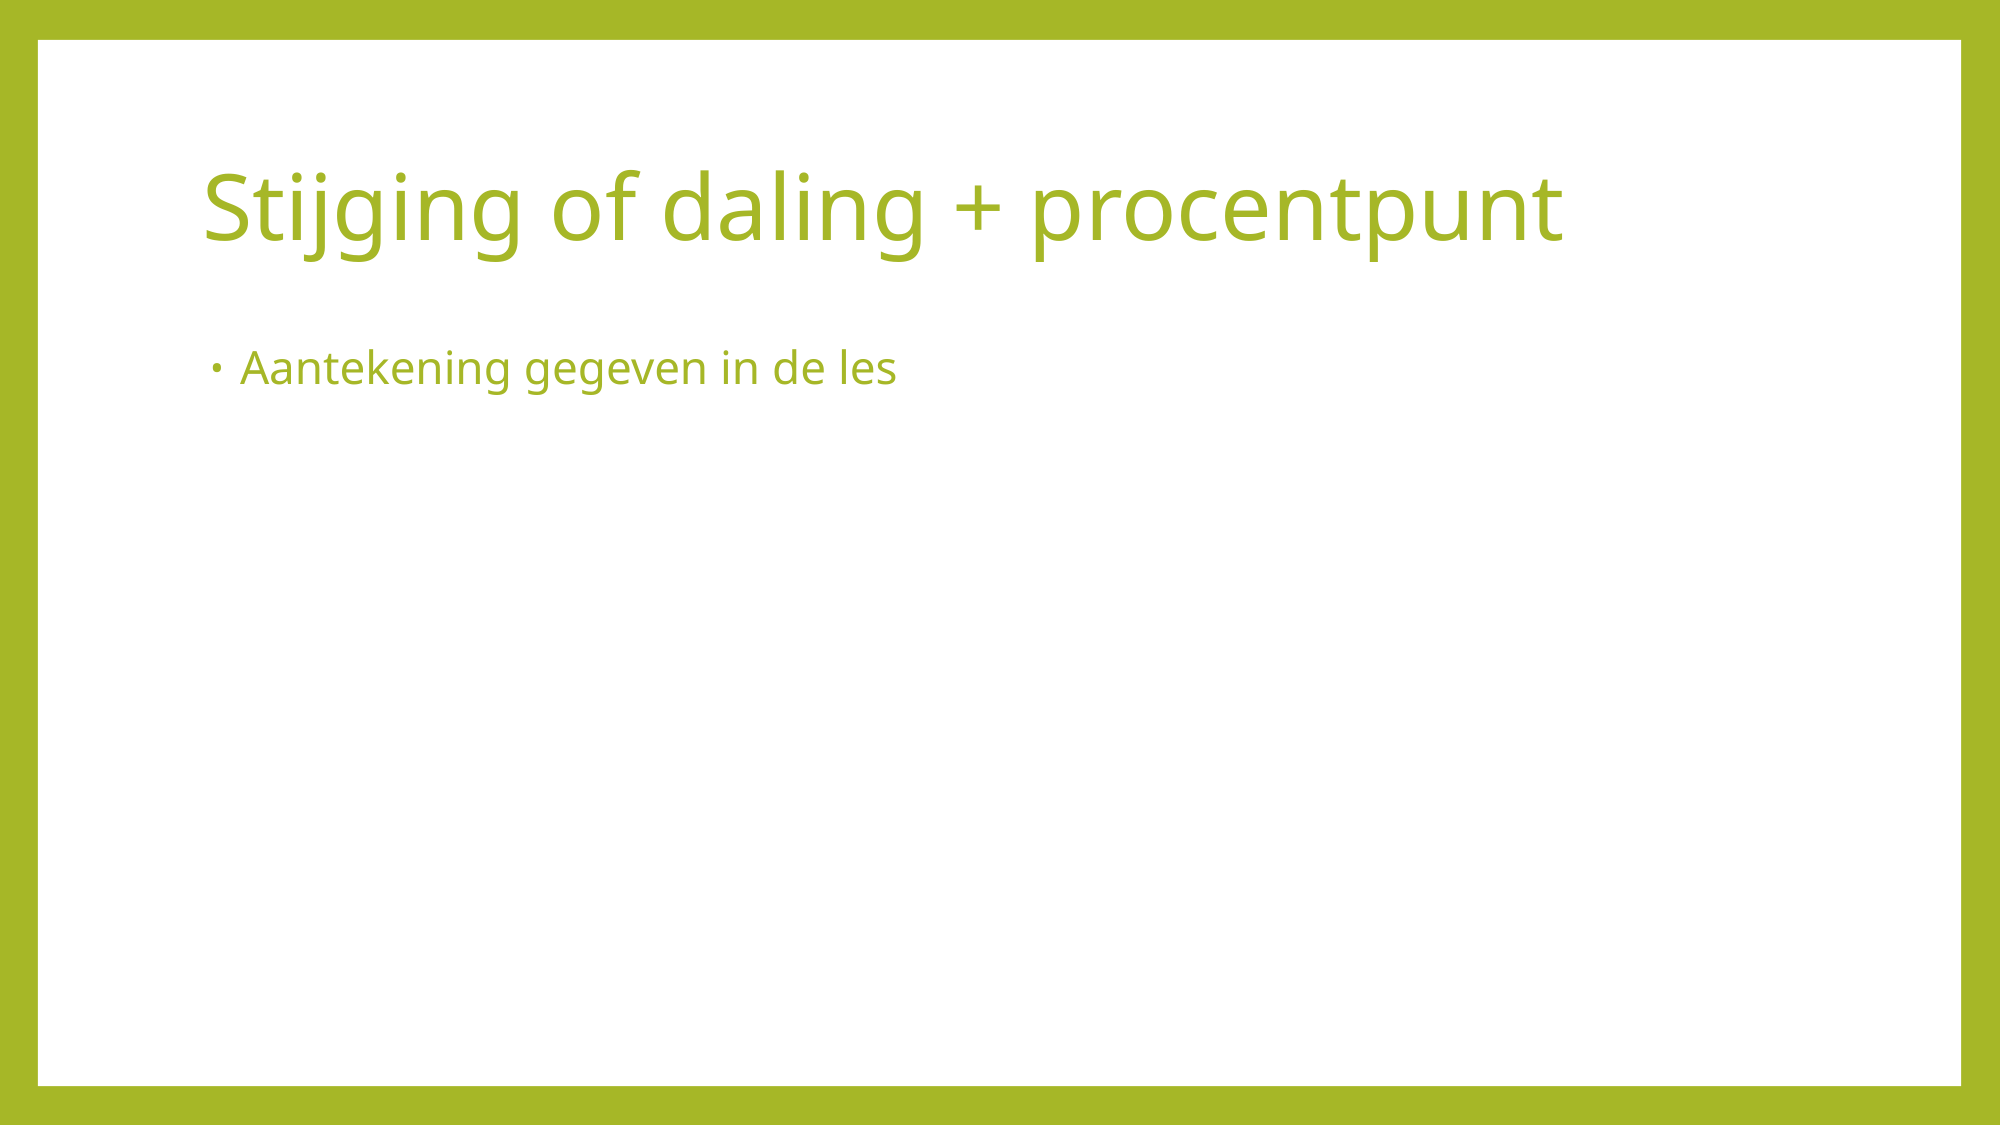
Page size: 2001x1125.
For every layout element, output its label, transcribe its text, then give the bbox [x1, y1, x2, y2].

list Aantekening gegeven in de les [187, 337, 1808, 1000]
title Stijging of daling + procentpunt [187, 99, 1808, 323]
